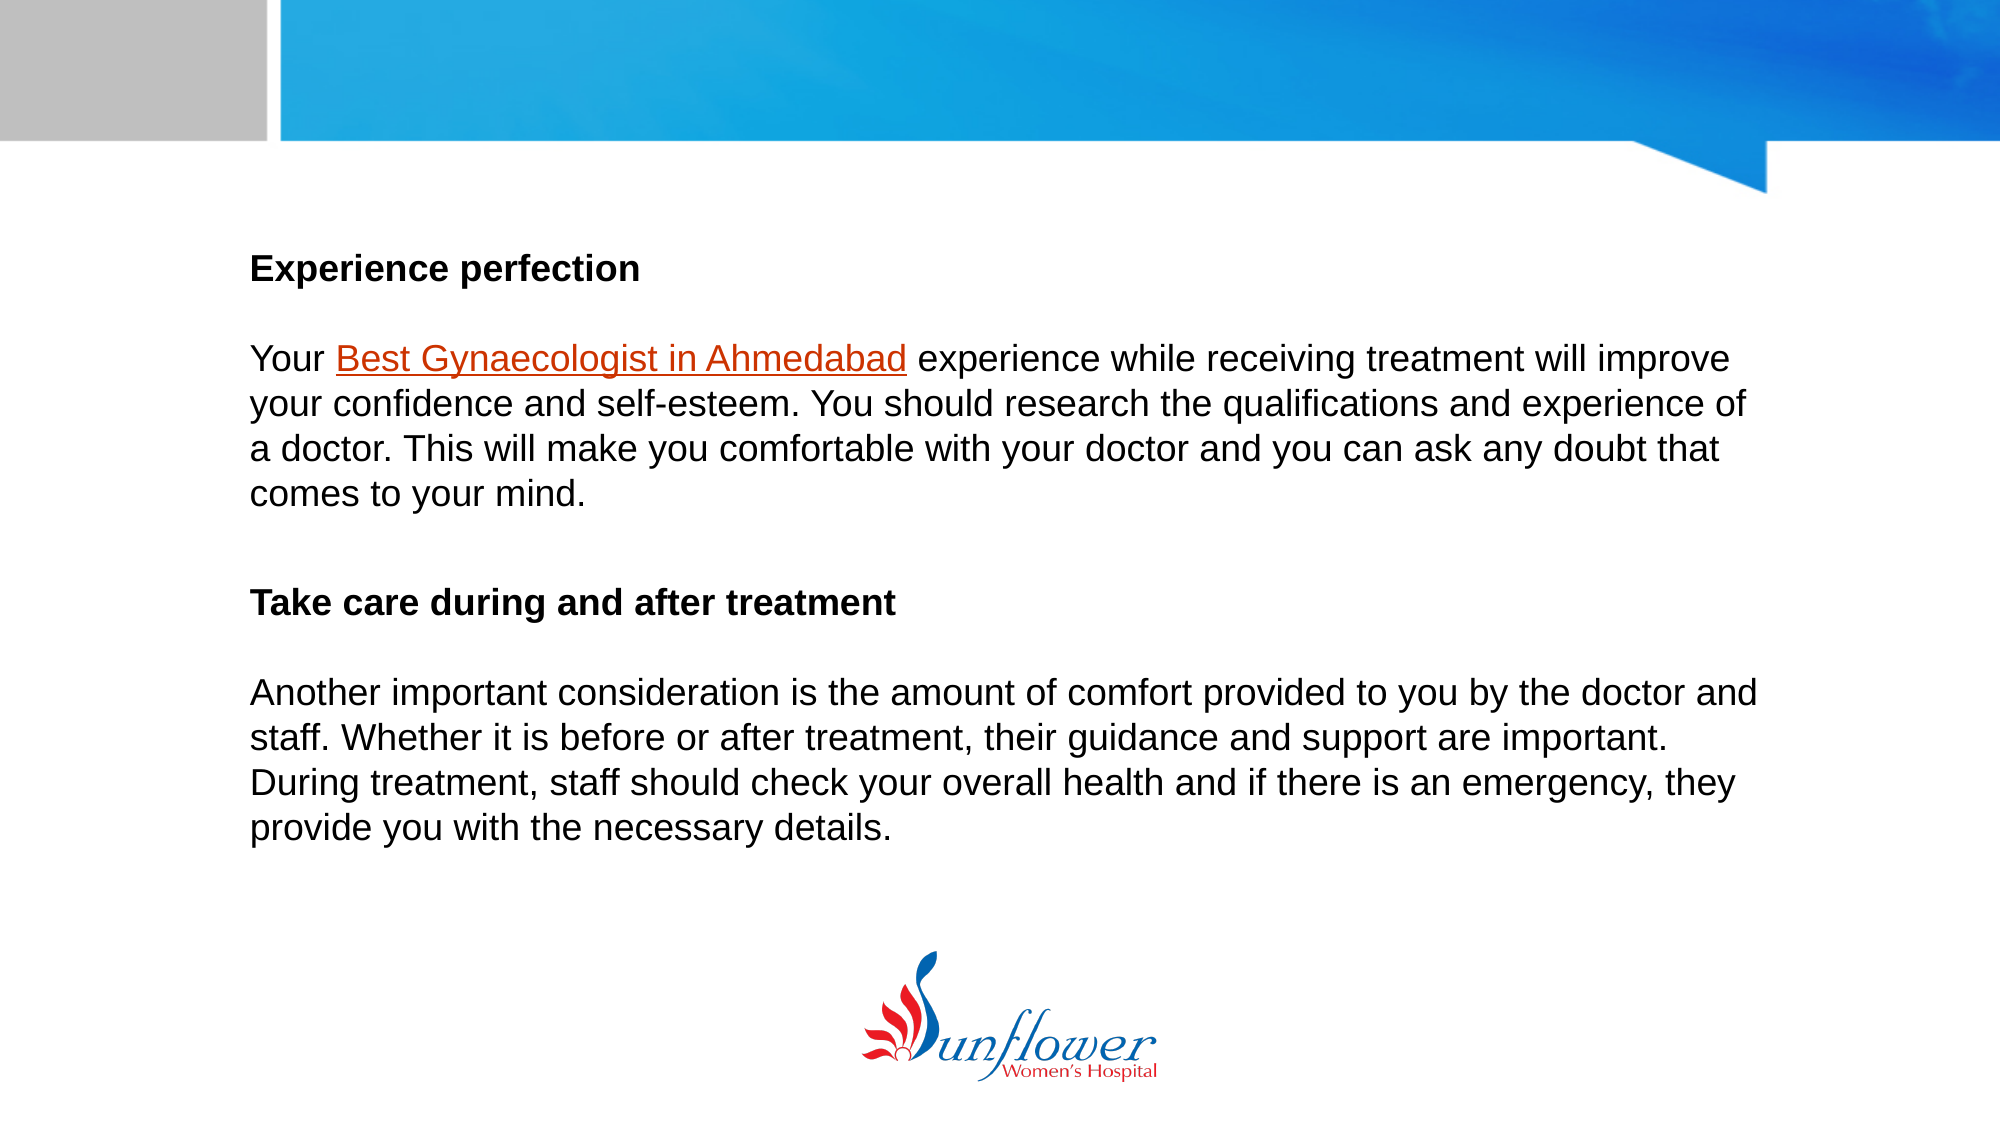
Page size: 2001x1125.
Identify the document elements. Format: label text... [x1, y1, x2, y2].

text_box Experience perfection Your Best Gynaecologist in Ahmedabad experience while receiving treatment will improve your confidence and self-esteem. You should research the qualifications and experience of a doctor. This will make you comfortable with your doctor and you can ask any doubt that comes to your mind. [234, 237, 1766, 567]
picture [0, 0, 2000, 1125]
text_box Take care during and after treatment Another important consideration is the amount of comfort provided to you by the doctor and staff. Whether it is before or after treatment, their guidance and support are important. During treatment, staff should check your overall health and if there is an emergency, they provide you with the necessary details. [235, 570, 1782, 900]
